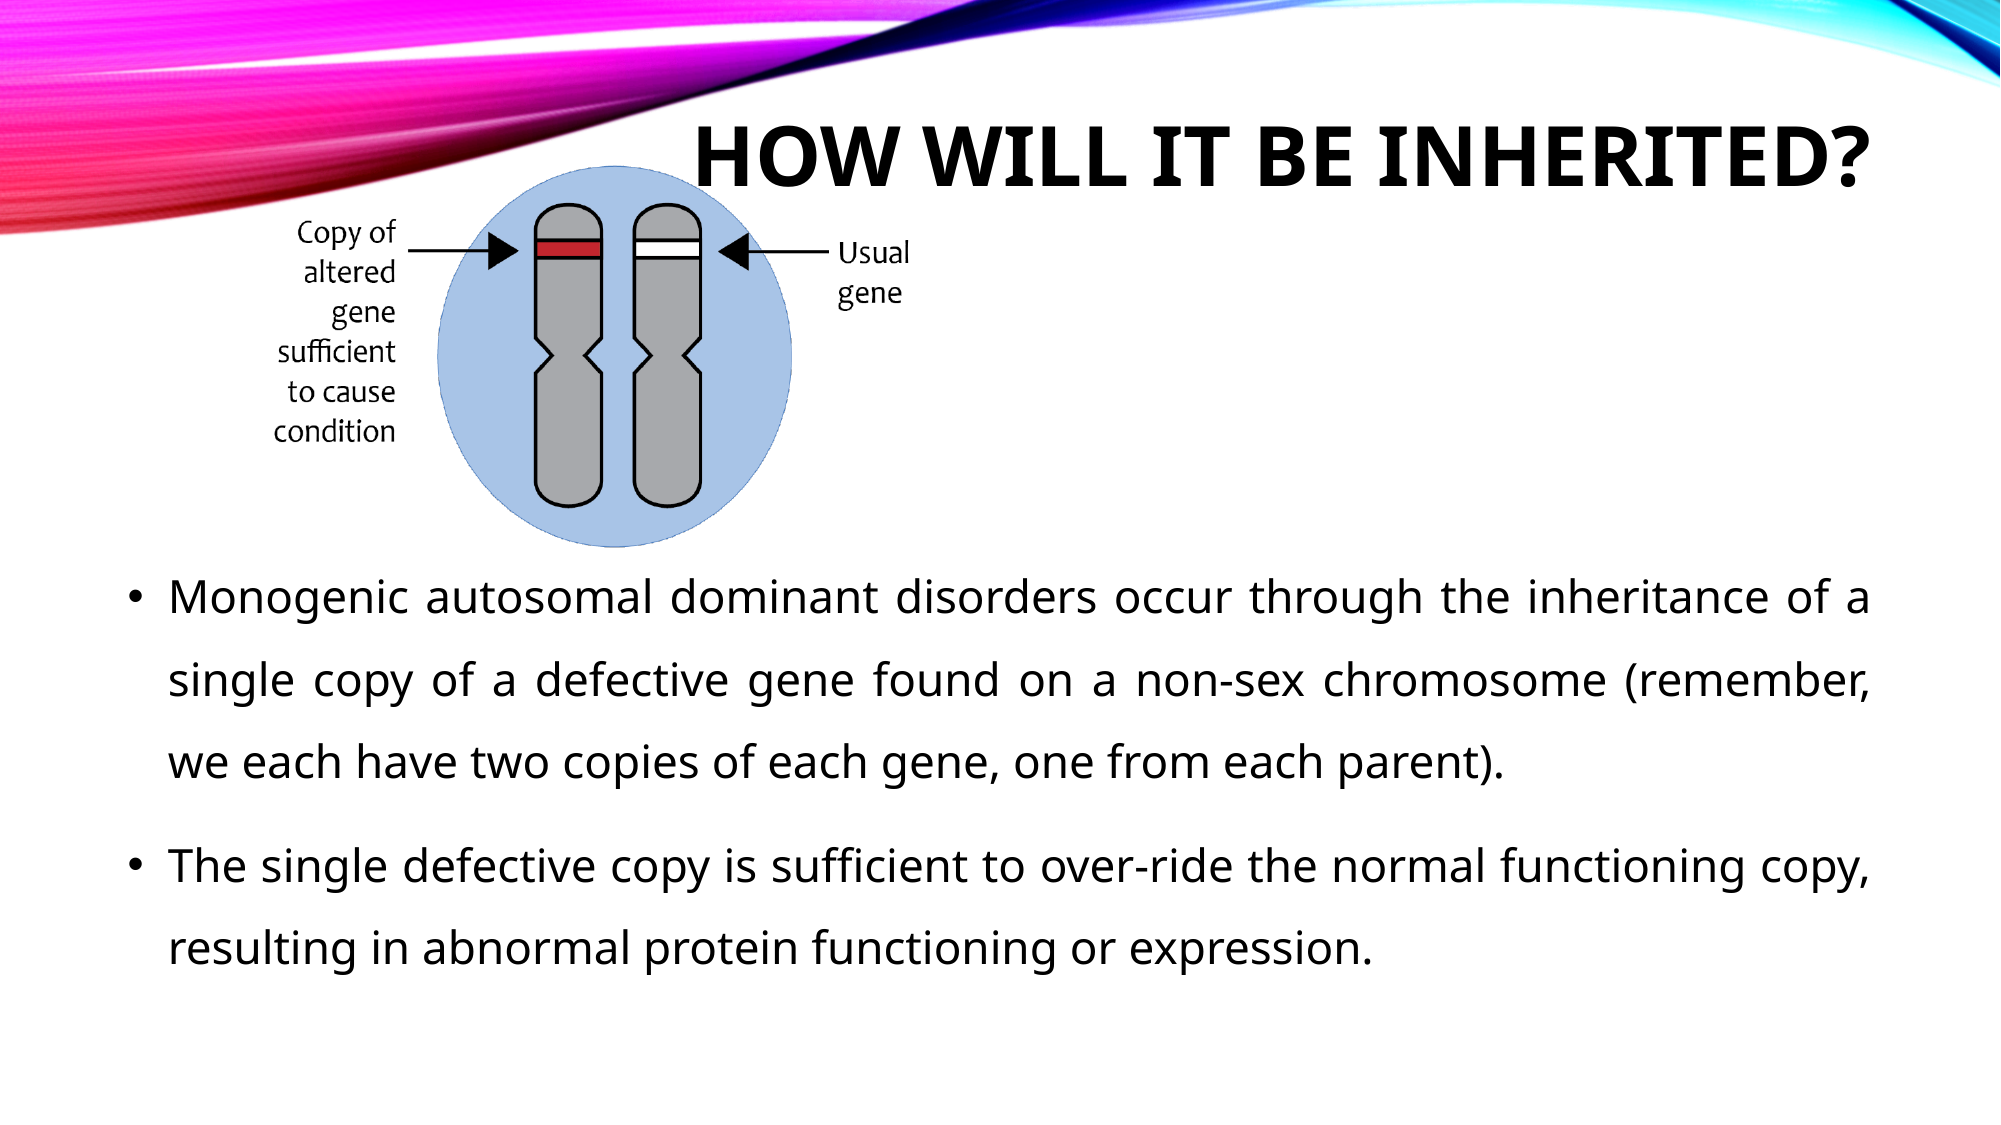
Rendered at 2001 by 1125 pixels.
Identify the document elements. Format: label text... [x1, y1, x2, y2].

picture [1910, 0, 2000, 45]
list Monogenic autosomal dominant disorders occur through the inheritance of a single copy of a defective gene found on a non-sex chromosome (remember, we each have two copies of each gene, one from each parent). The single defective copy is sufficient to over-ride the normal functioning copy, resulting in abnormal protein functioning or expression. [112, 533, 1888, 1021]
picture [1890, 0, 2000, 75]
title How will it be inherited? [474, 77, 1888, 242]
picture [0, 0, 2000, 565]
